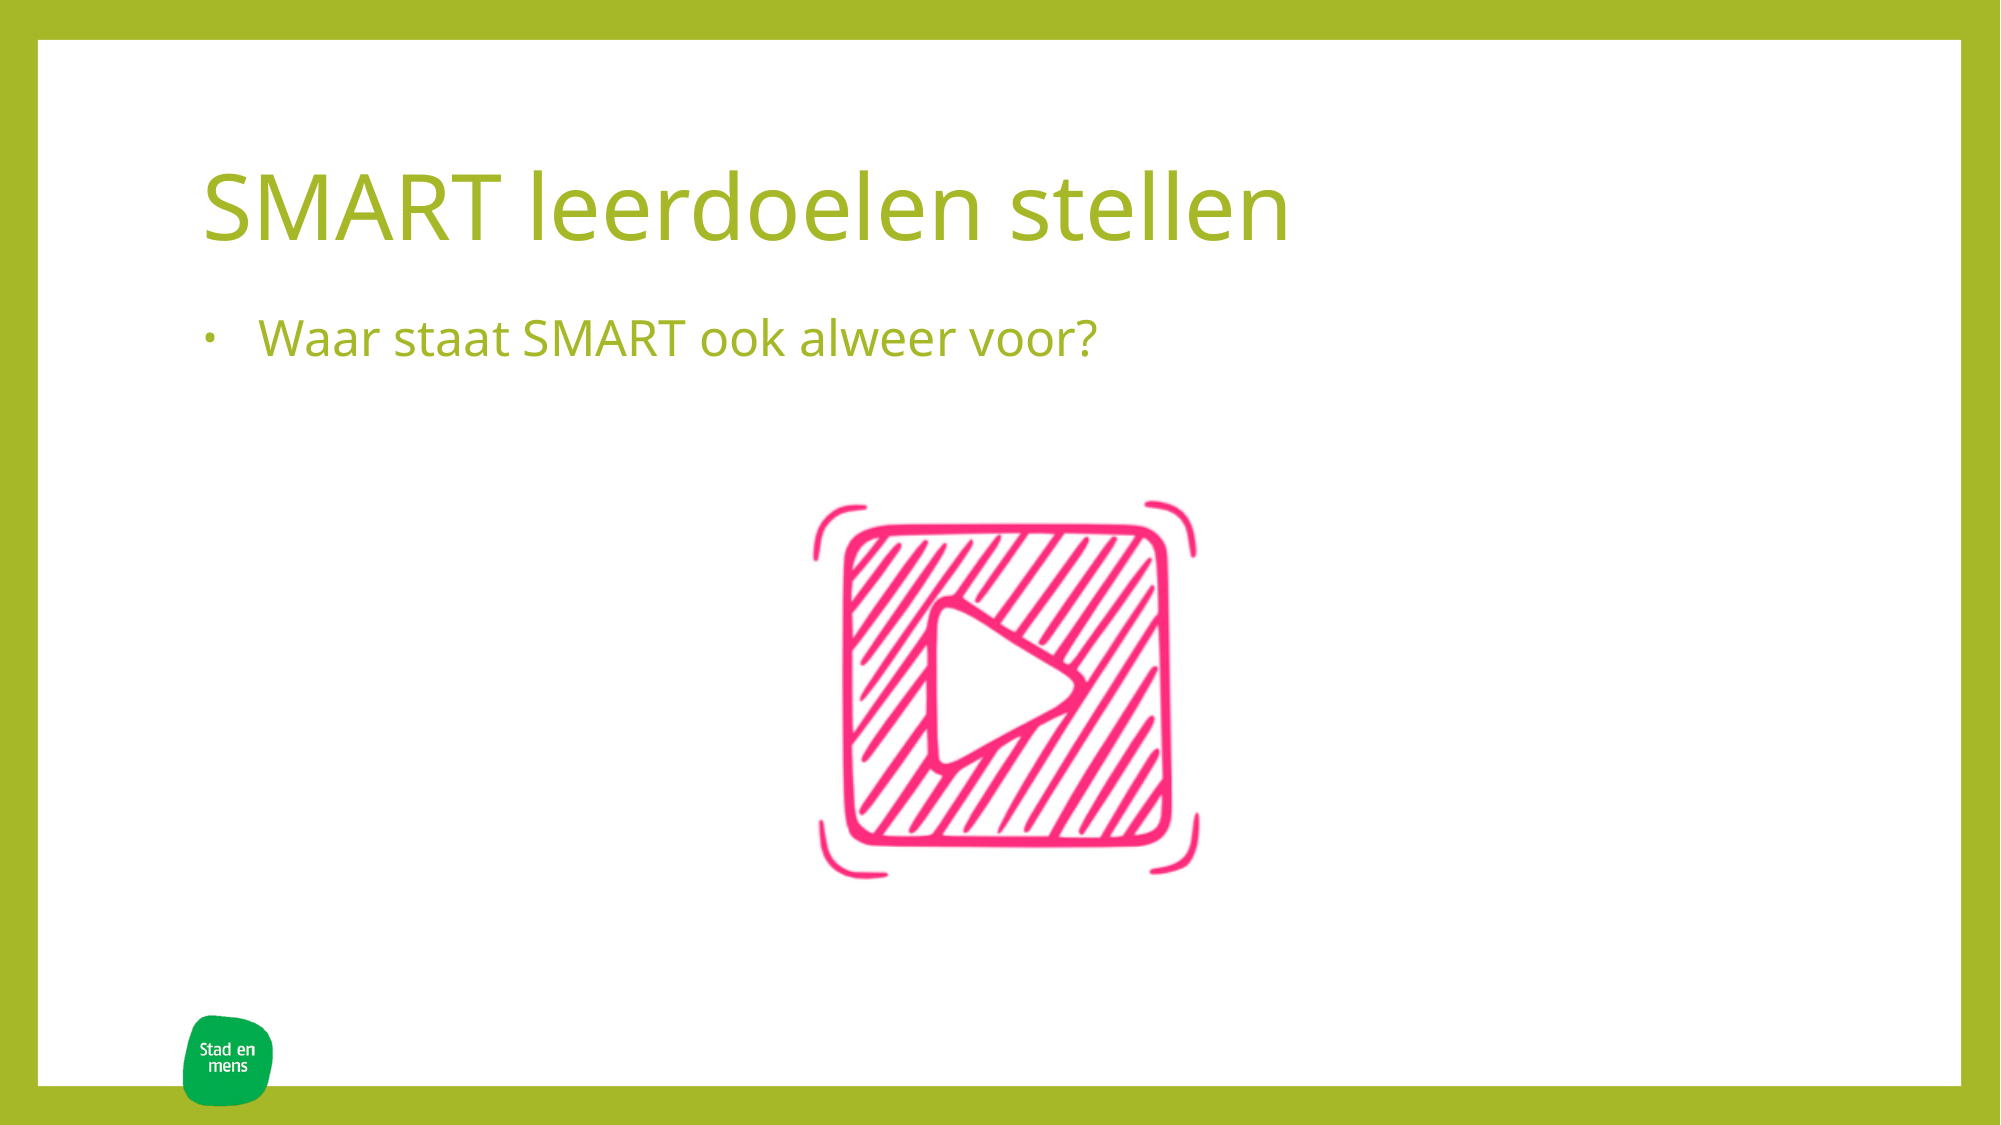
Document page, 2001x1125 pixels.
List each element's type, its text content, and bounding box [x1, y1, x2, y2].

picture [739, 430, 1261, 883]
list Waar staat SMART ook alweer voor? [187, 305, 1808, 1056]
title SMART leerdoelen stellen [187, 99, 1808, 305]
picture [179, 1013, 273, 1110]
